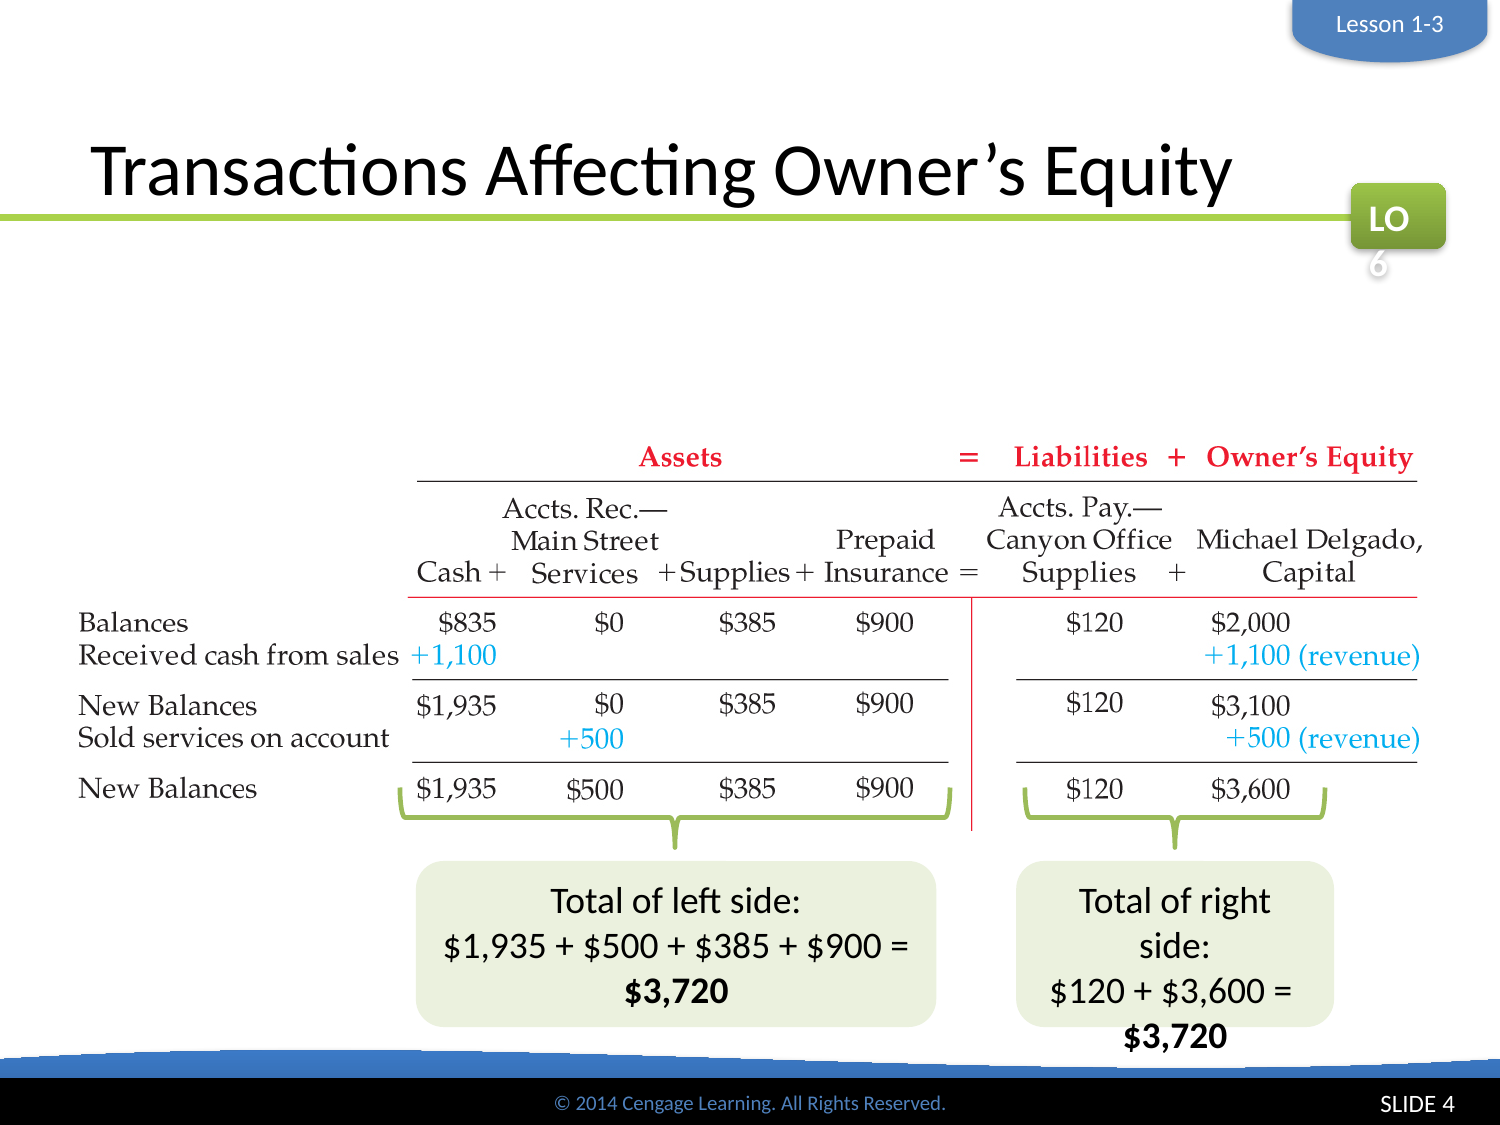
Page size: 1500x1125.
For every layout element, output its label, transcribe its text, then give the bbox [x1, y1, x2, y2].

text_box Lesson 1-3 [1321, 0, 1459, 45]
text_box LO6 [1350, 183, 1446, 250]
slide_number SLIDE 4 [1170, 1080, 1470, 1125]
text_box [1292, 0, 1488, 63]
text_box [1014, 787, 1336, 1029]
title Transactions Affecting Owner’s Equity [75, 29, 1350, 218]
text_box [399, 787, 951, 1029]
picture [74, 442, 1426, 831]
